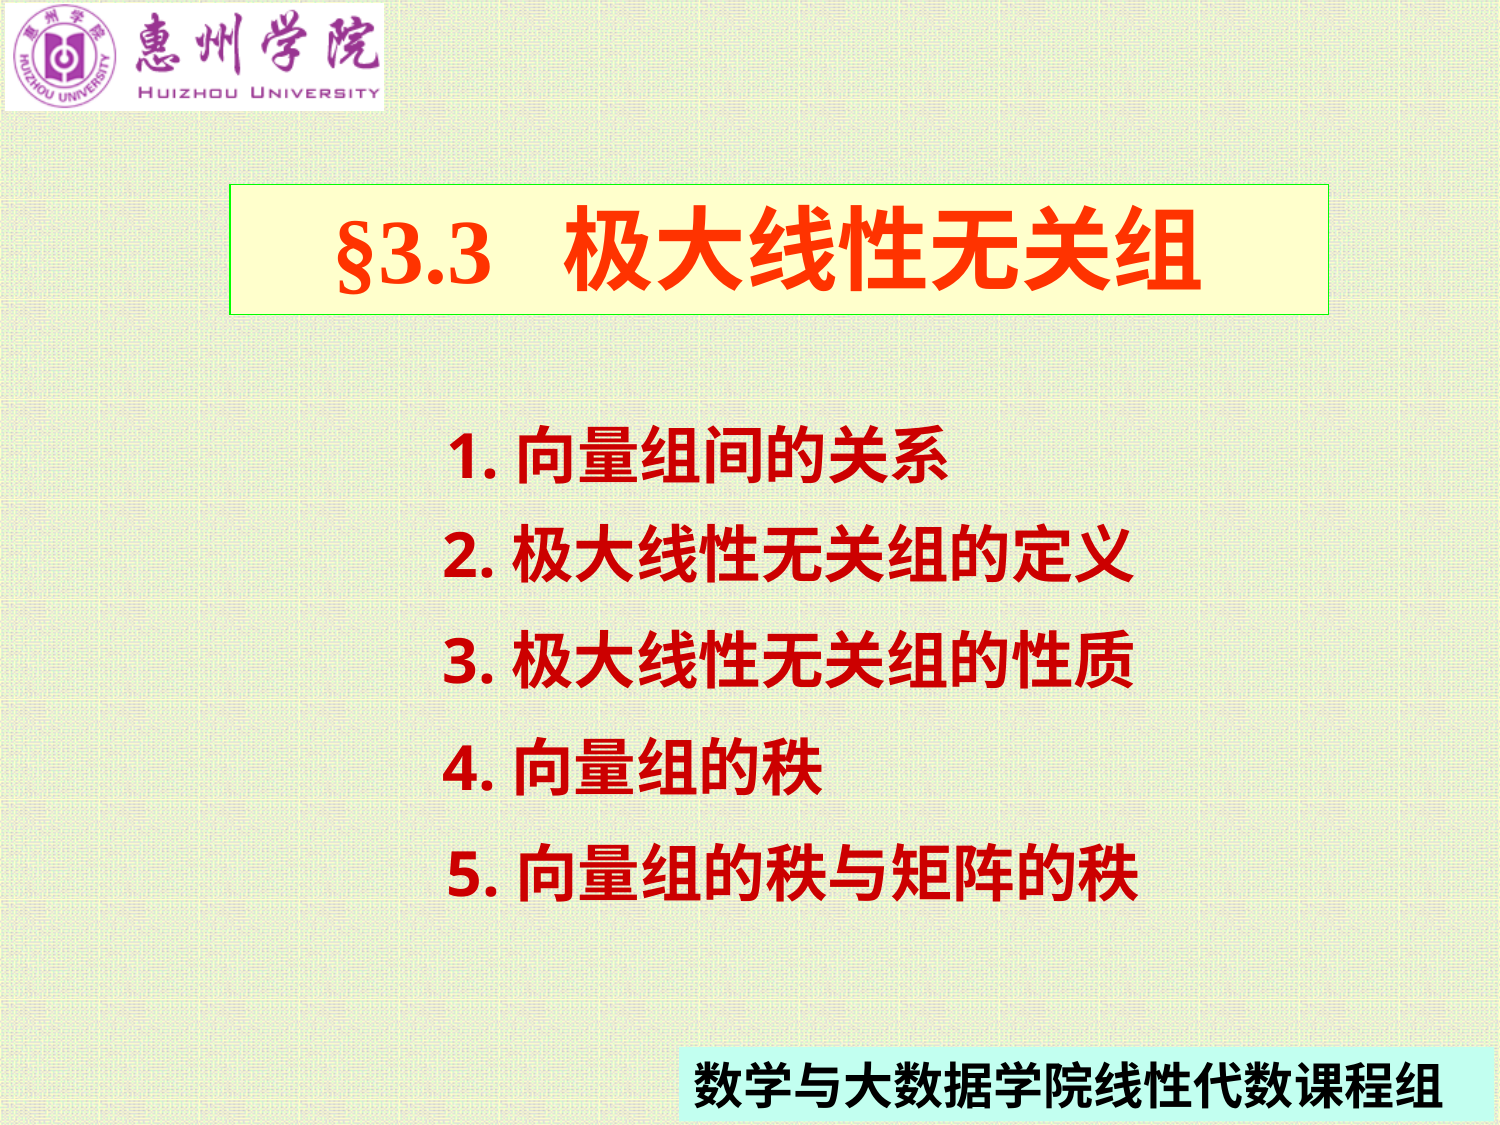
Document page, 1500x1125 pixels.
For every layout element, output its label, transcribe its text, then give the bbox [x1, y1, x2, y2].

text_box 3.极大线性无关组的性质 [442, 621, 1247, 697]
text_box 2.极大线性无关组的定义 [442, 515, 1273, 591]
text_box §3.3 极大线性无关组 [230, 184, 1329, 315]
text_box 1.向量组间的关系 [431, 408, 1149, 492]
text_box 5.向量组的秩与矩阵的秩 [446, 834, 1184, 910]
picture [0, 0, 1500, 1125]
text_box 4.向量组的秩 [442, 727, 1138, 803]
